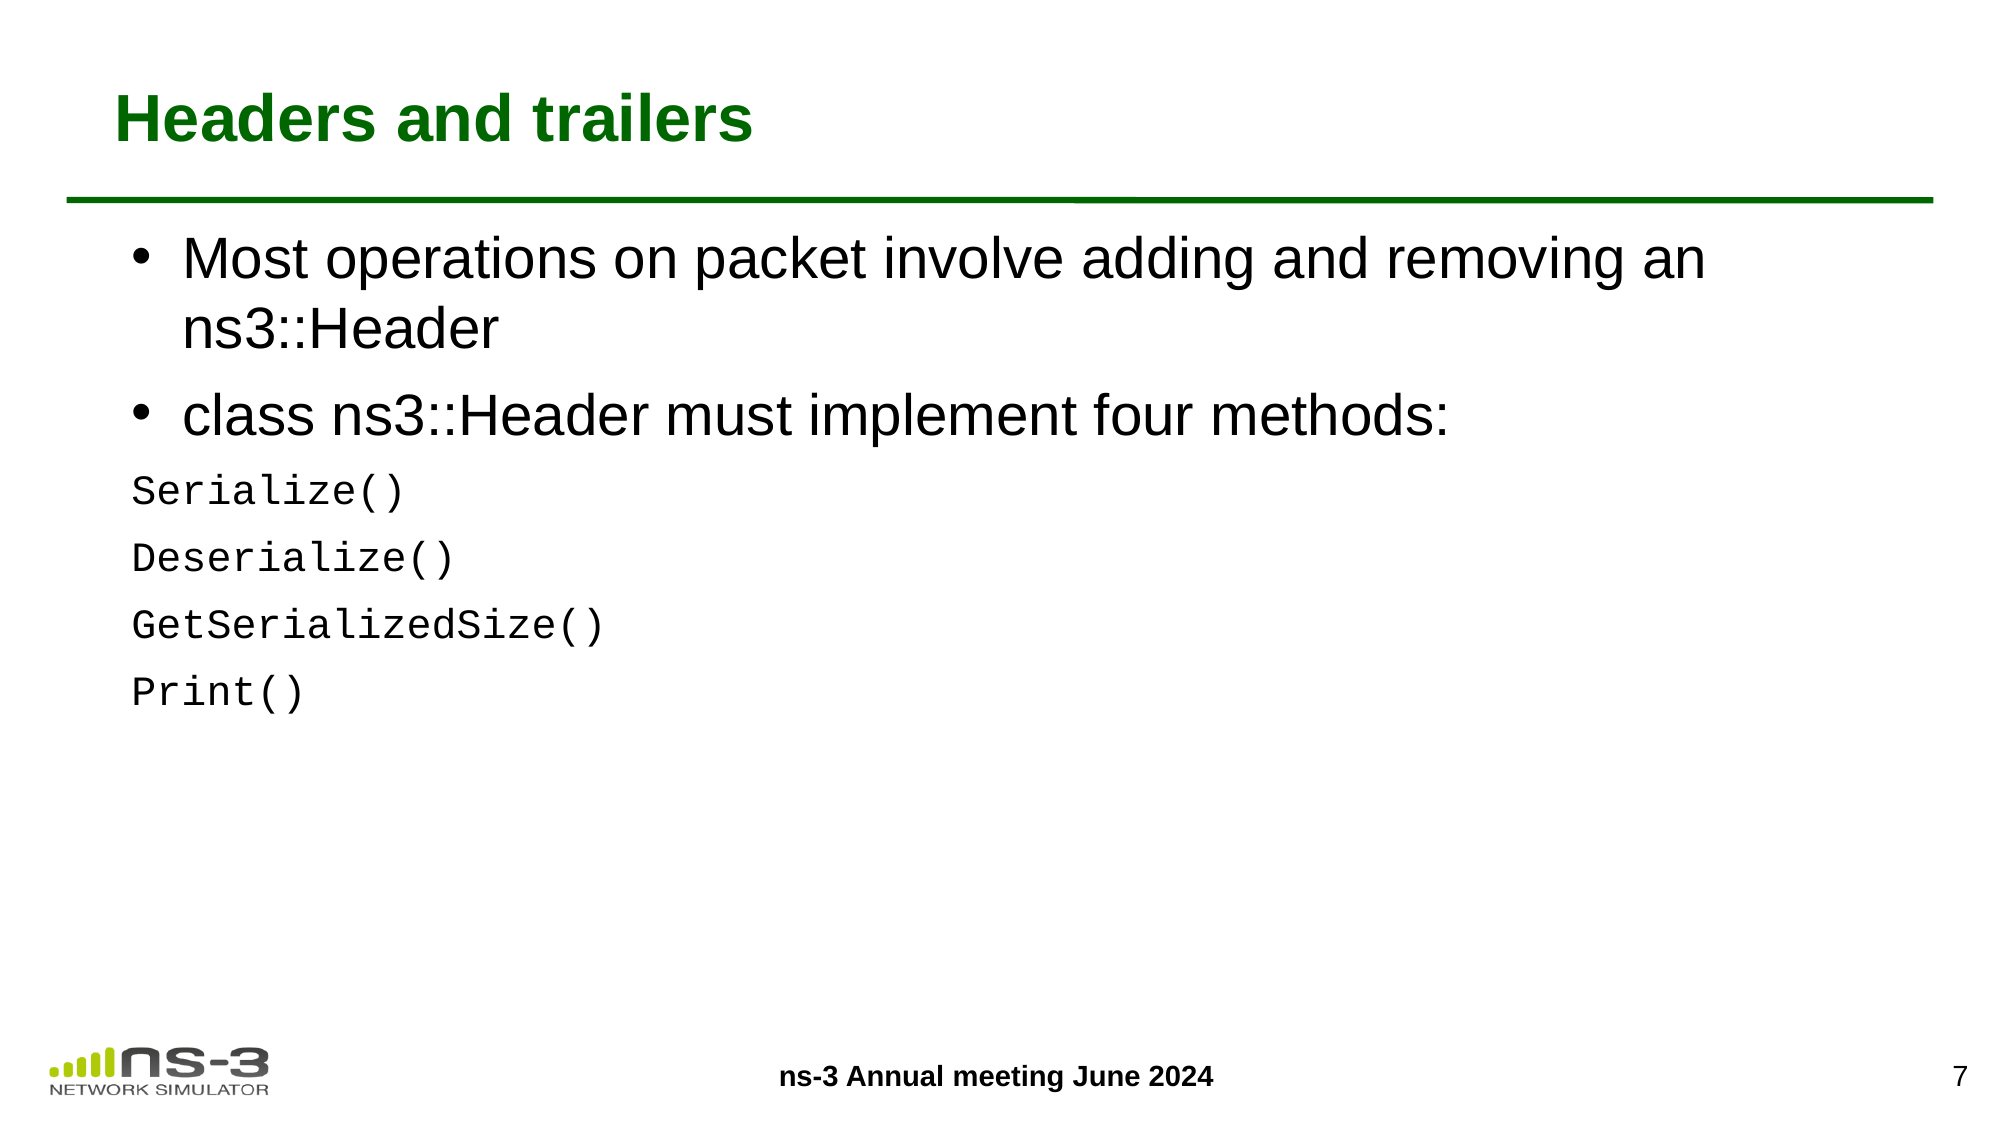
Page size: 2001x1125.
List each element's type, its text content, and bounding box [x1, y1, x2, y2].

slide_number 7 [1523, 1049, 1984, 1125]
title Headers and trailers [99, 44, 1894, 186]
picture [33, 1017, 284, 1125]
list Most operations on packet involve adding and removing an ns3::Header class ns3::Header must implement four methods: Serialize() Deserialize() GetSerializedSize() Print() [116, 212, 1910, 1012]
footer ns-3 Annual meeting June 2024 [683, 1049, 1310, 1125]
